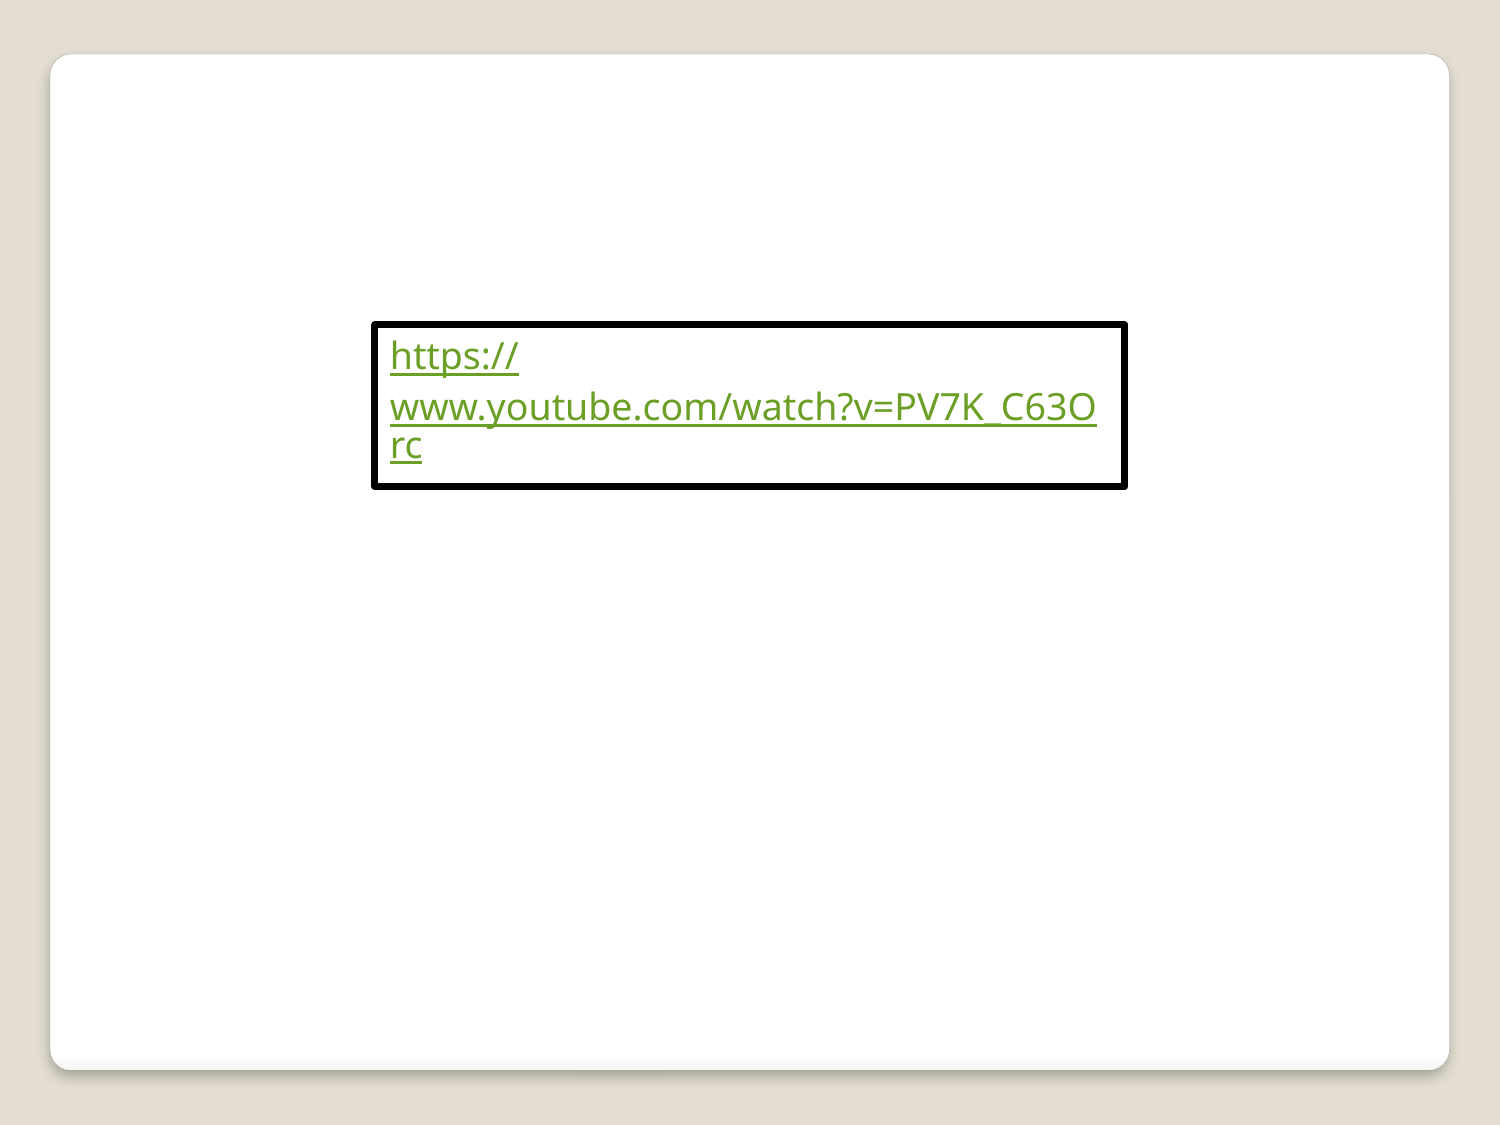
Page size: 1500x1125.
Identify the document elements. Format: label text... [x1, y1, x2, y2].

text_box https://www.youtube.com/watch?v=PV7K_C63Orc [371, 321, 1128, 490]
